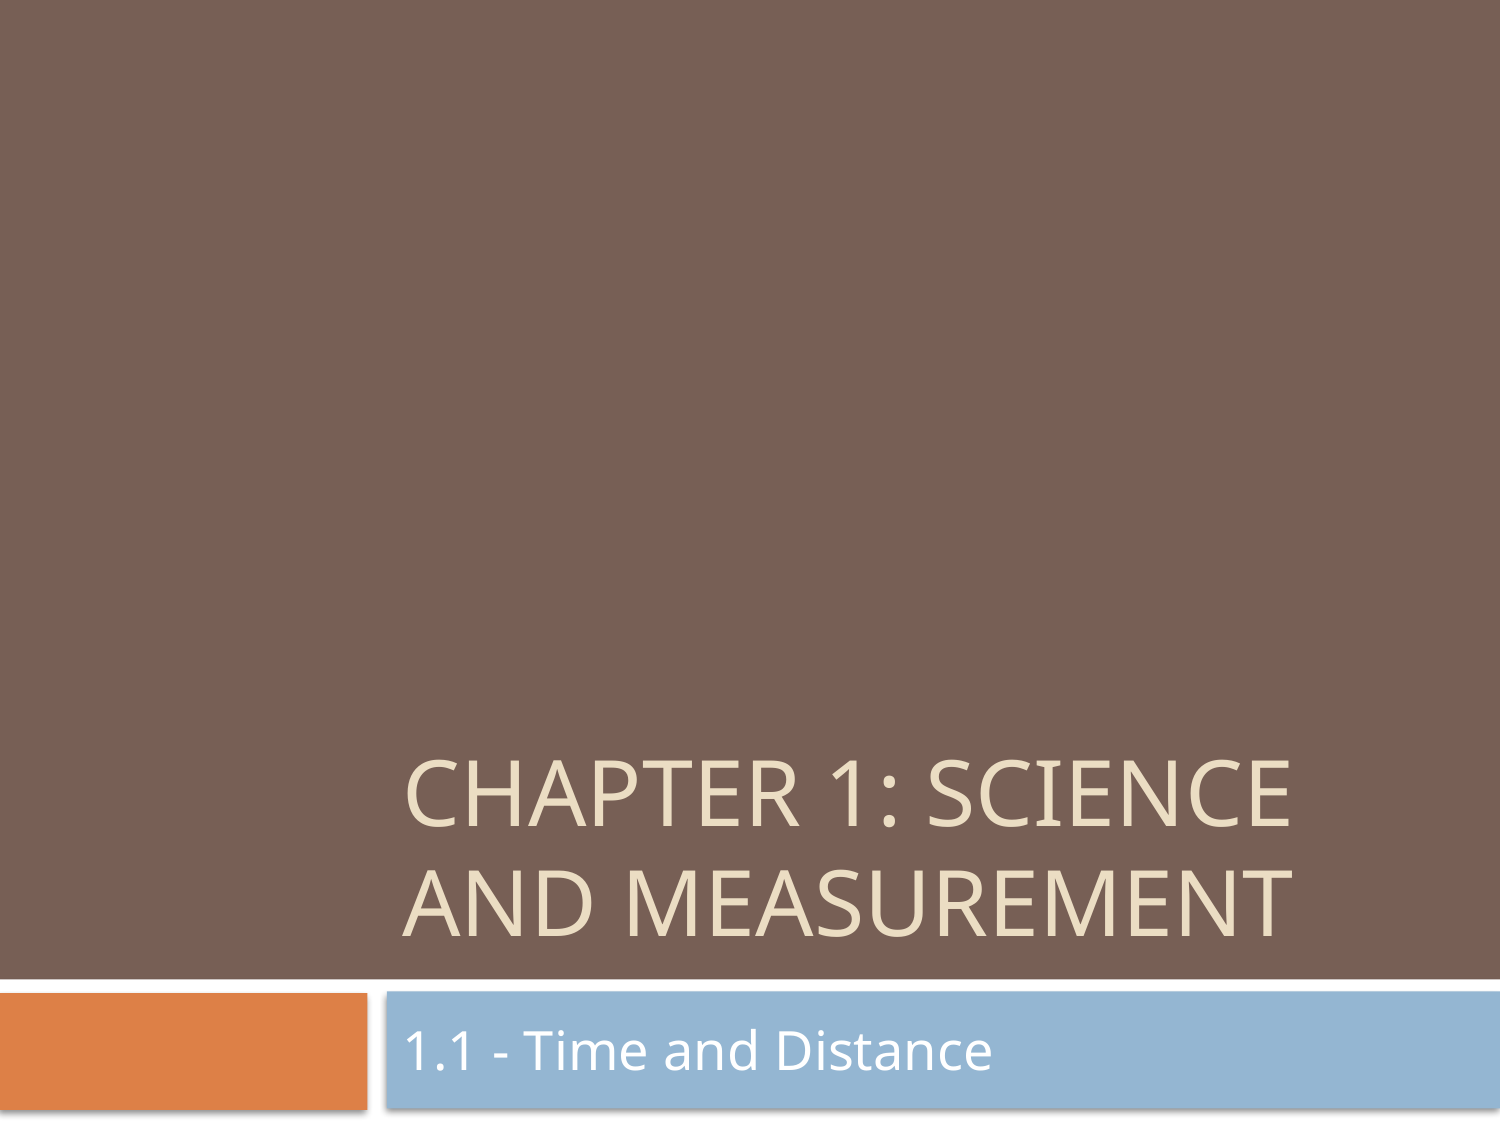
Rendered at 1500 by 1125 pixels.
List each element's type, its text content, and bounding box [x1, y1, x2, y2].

title Chapter 1: Science and Measurement [387, 662, 1450, 963]
subtitle 1.1 - Time and Distance [387, 992, 1488, 1105]
